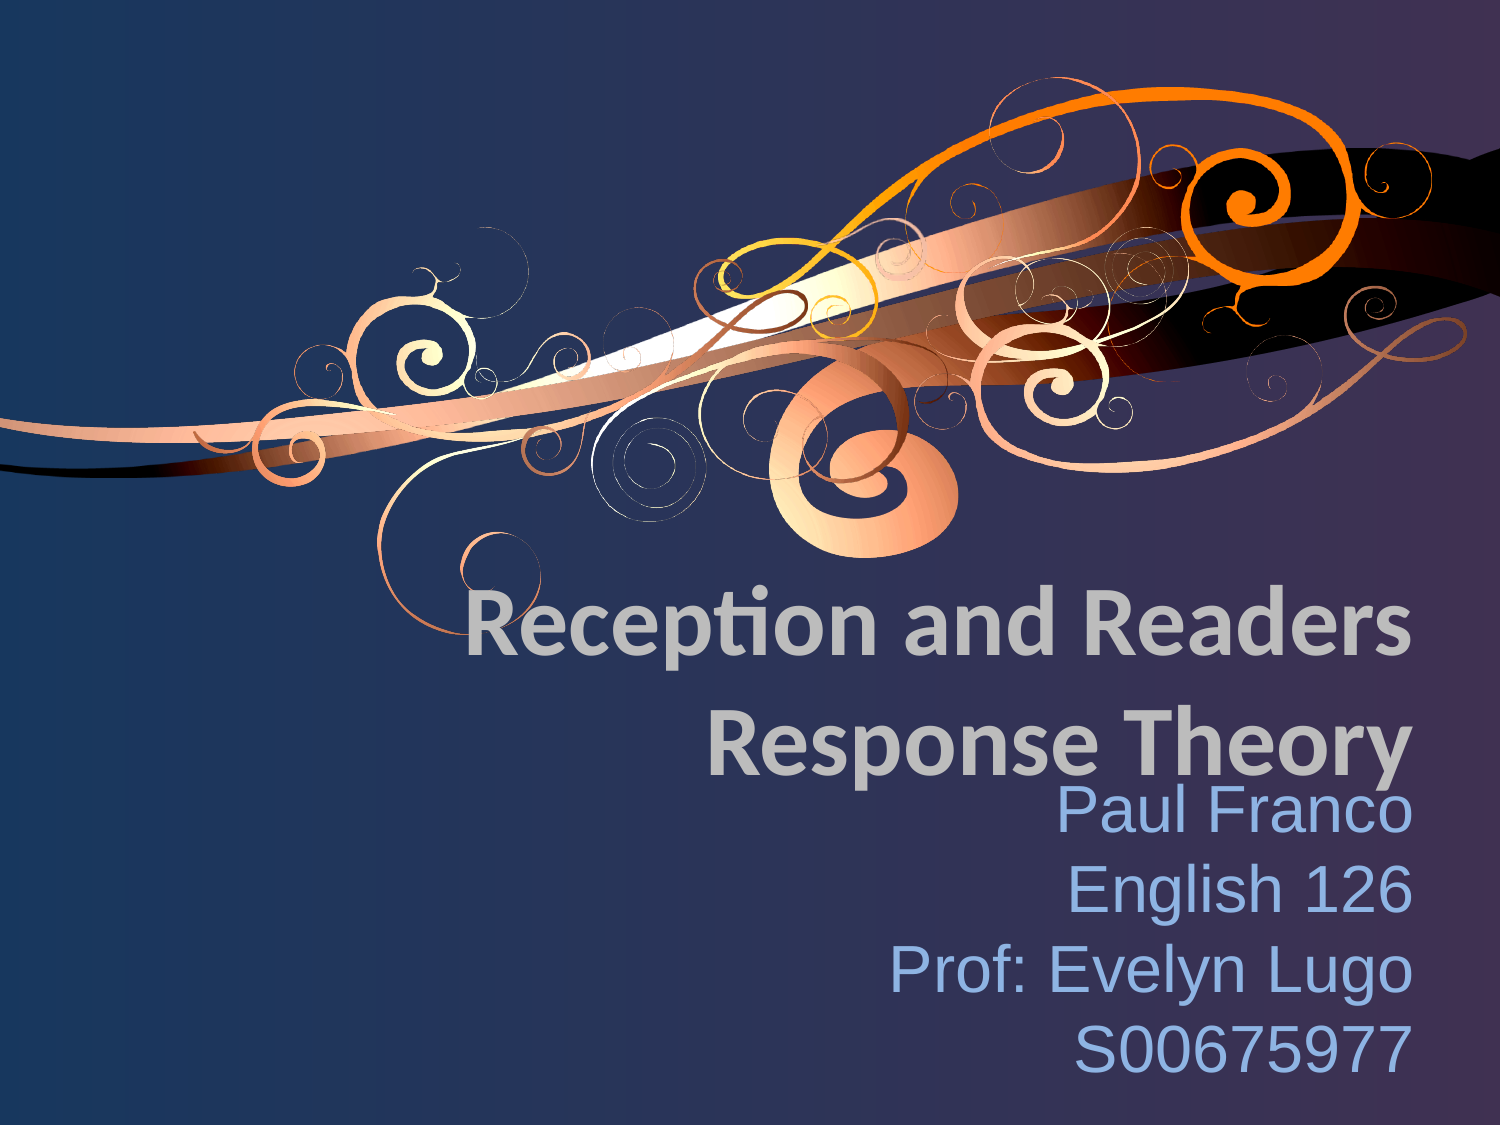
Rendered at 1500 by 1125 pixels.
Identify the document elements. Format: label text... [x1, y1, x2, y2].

subtitle Paul Franco English 126 Prof: Evelyn Lugo S00675977 [69, 758, 1430, 1069]
title Reception and Readers Response Theory [154, 548, 1430, 704]
